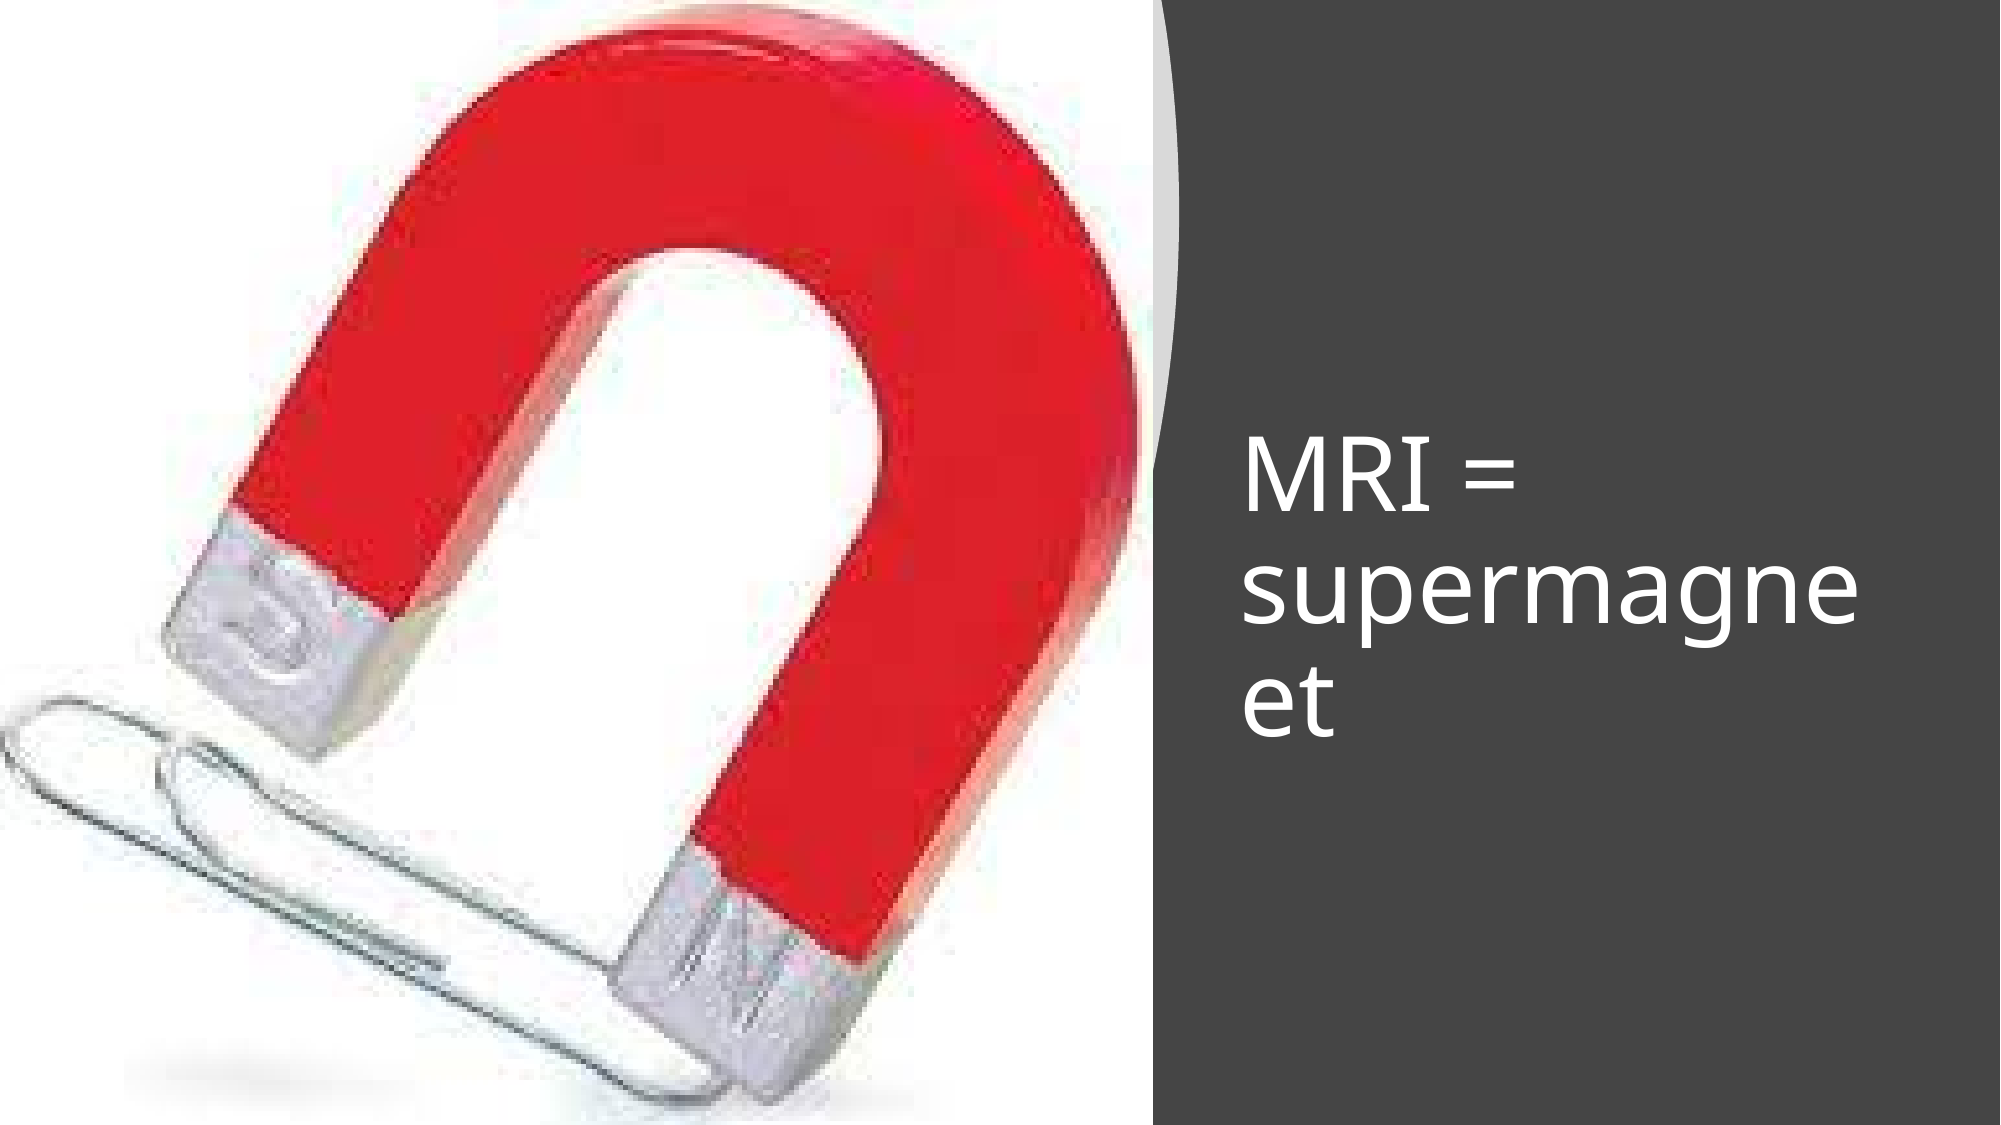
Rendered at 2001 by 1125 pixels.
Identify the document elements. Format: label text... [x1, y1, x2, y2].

text_box [1153, 0, 1181, 476]
title MRI = supermagneet [1224, 292, 1895, 767]
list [0, 0, 1153, 1125]
